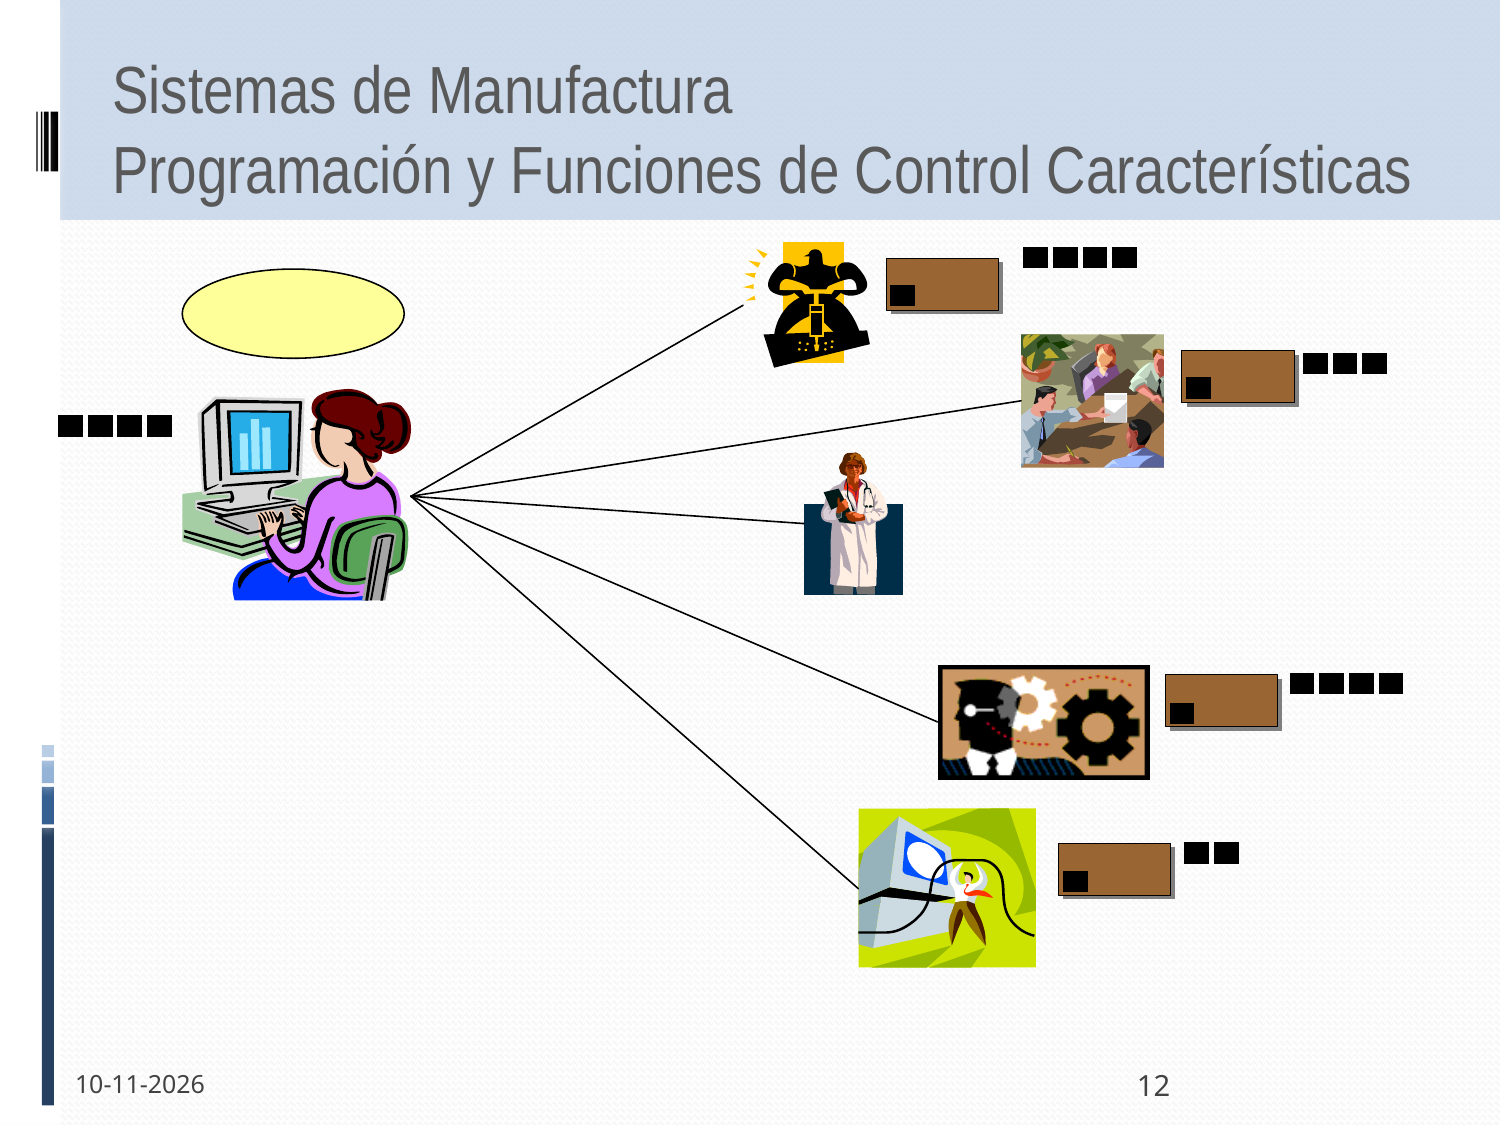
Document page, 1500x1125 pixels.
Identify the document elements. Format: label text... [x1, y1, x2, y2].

slide_number 12 [1045, 1046, 1171, 1107]
picture [24, 195, 1500, 1023]
title Sistemas de Manufactura Programación y Funciones de Control Características [111, 18, 1436, 195]
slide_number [75, 1042, 243, 1103]
